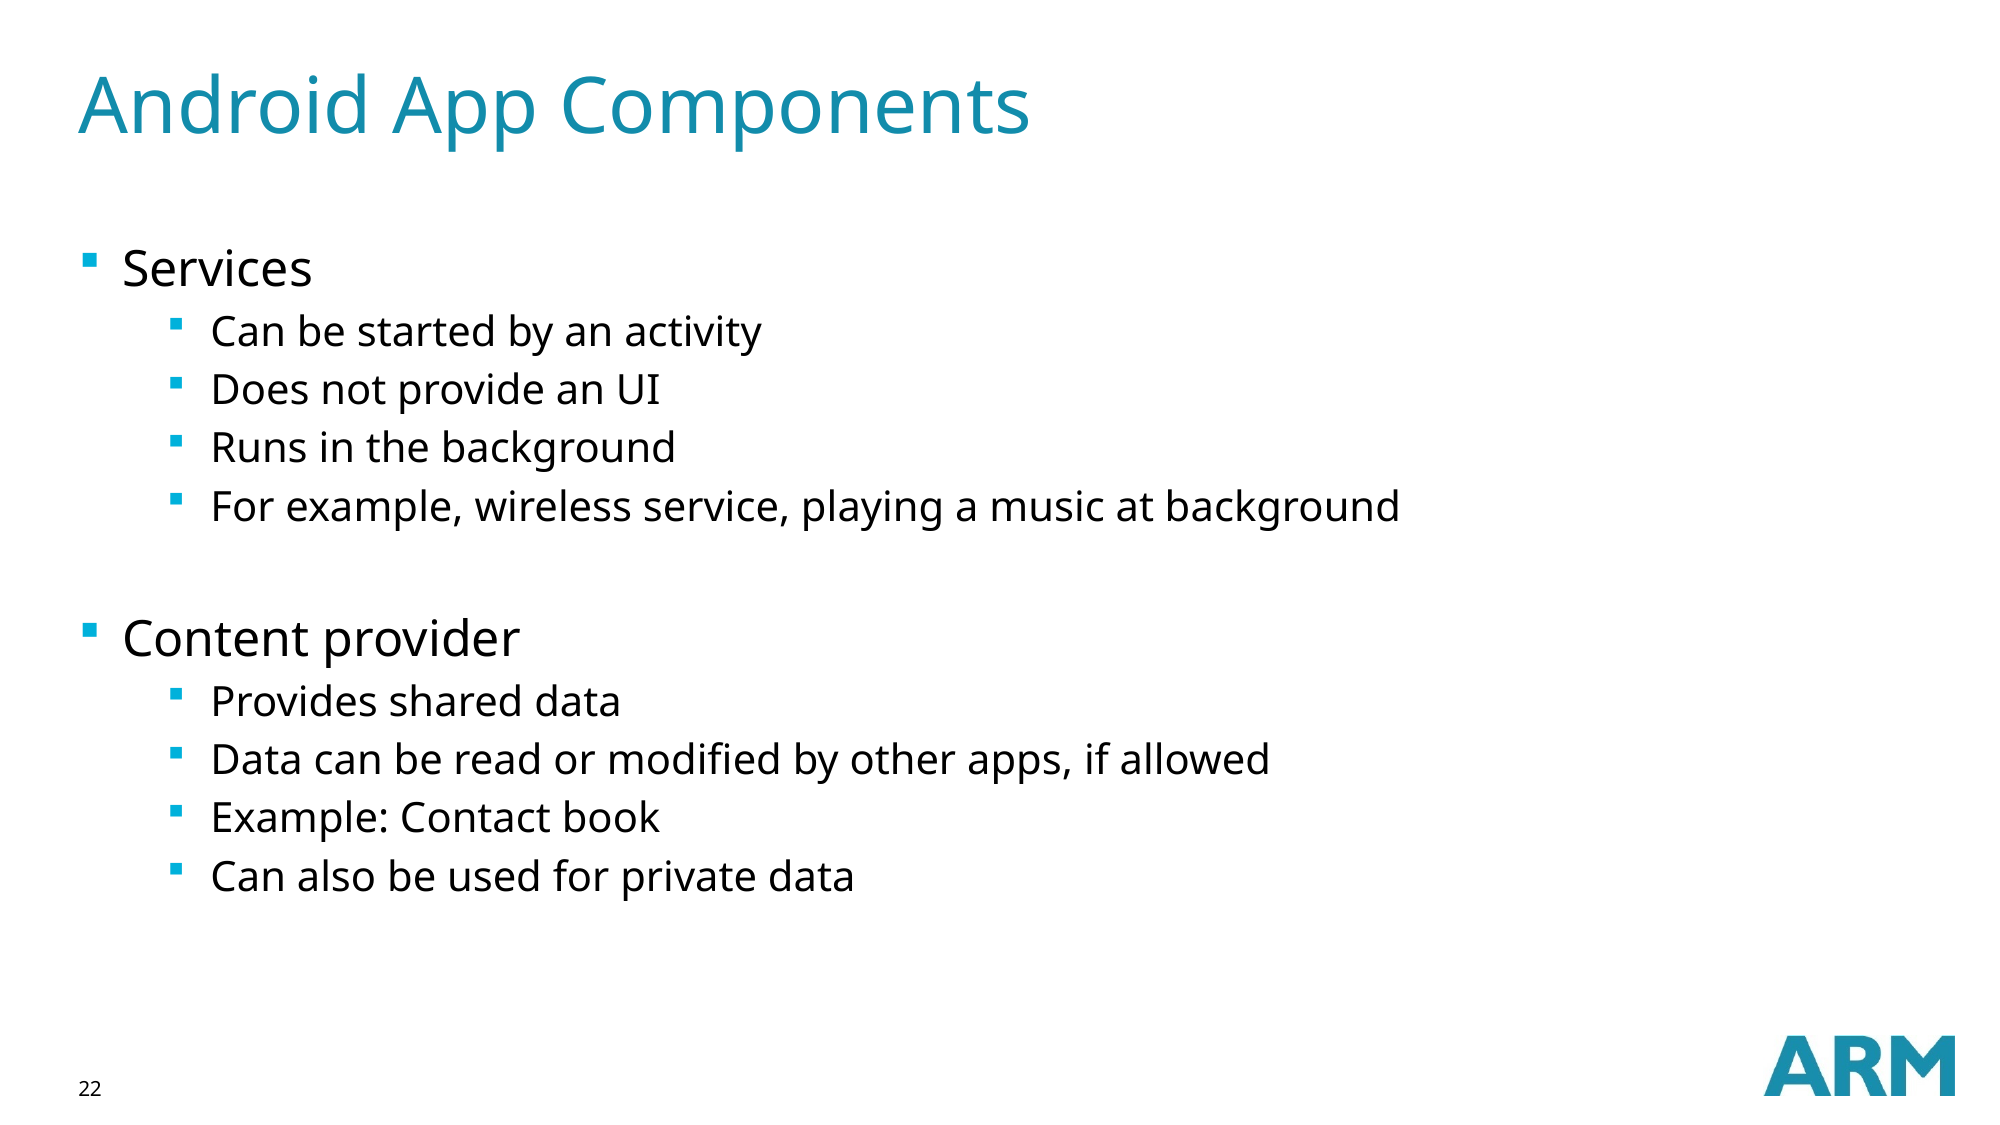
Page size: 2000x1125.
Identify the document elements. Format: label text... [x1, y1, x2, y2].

picture [1763, 1035, 1955, 1096]
list Services Can be started by an activity Does not provide an UI Runs in the background For example, wireless service, playing a music at background Content provider Provides shared data Data can be read or modified by other apps, if allowed Example: Contact book Can also be used for private data [78, 236, 1909, 1004]
title Android App Components [78, 55, 1910, 150]
